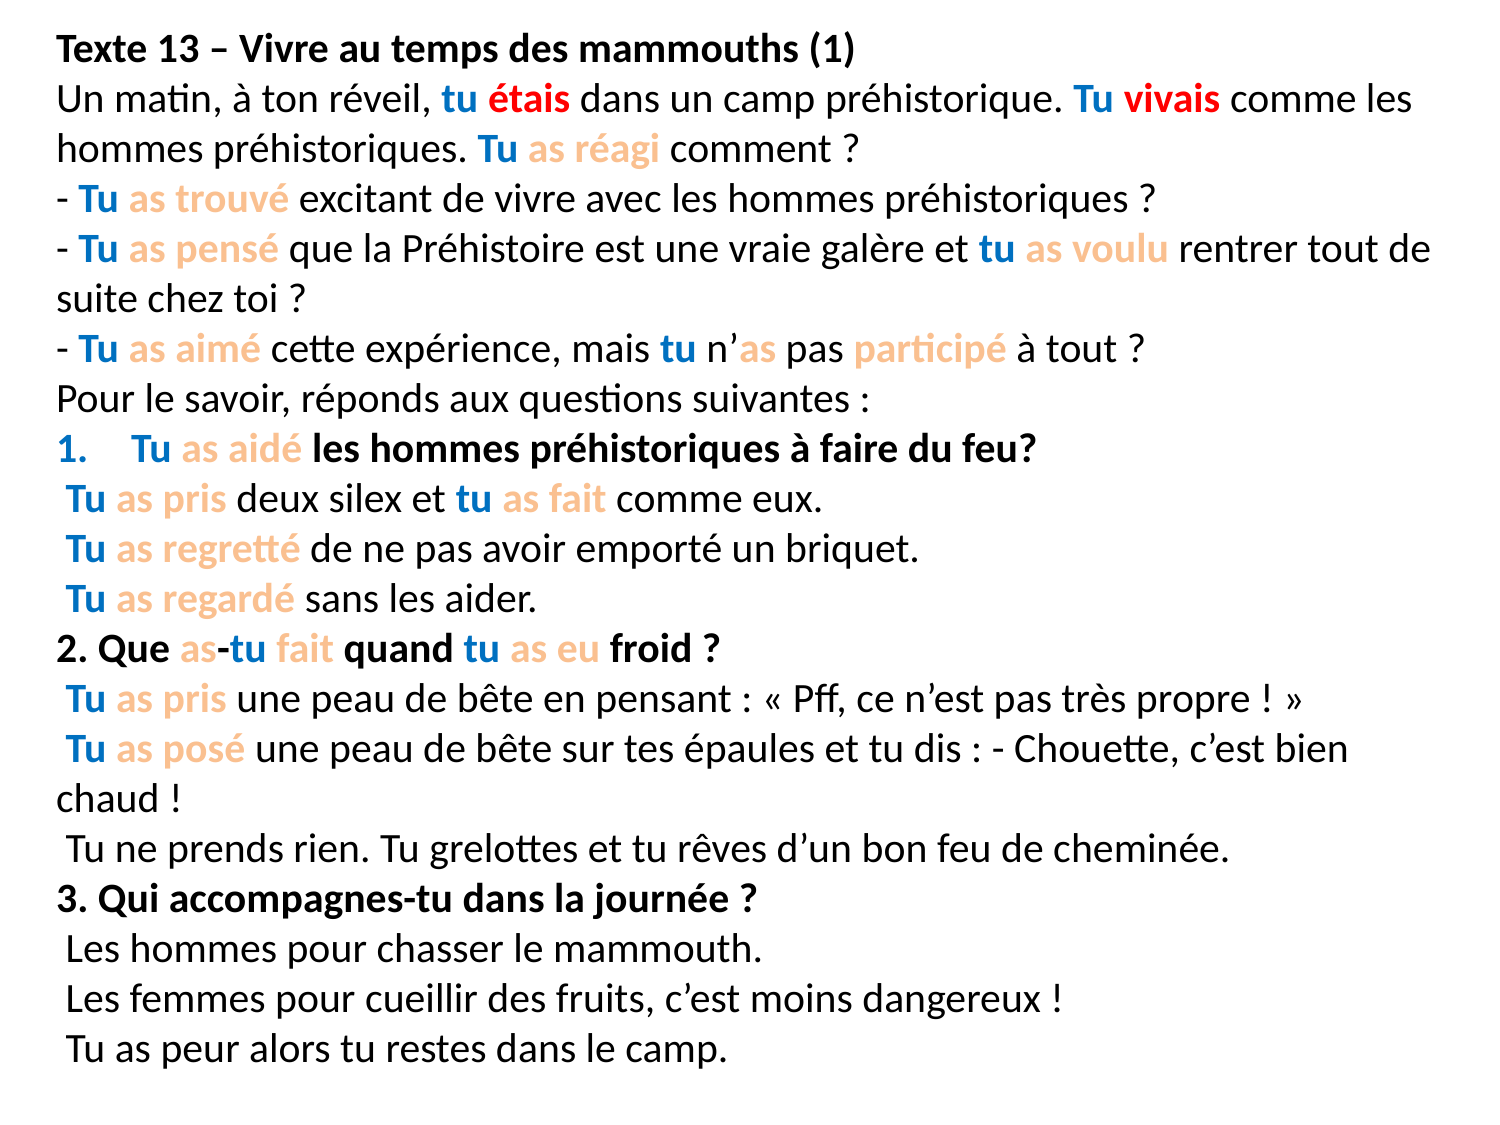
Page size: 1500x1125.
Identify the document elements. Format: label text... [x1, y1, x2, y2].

text_box Texte 13 – Vivre au temps des mammouths (1) Un matin, à ton réveil, tu étais dans un camp préhistorique. Tu vivais comme les hommes préhistoriques. Tu as réagi comment ? - Tu as trouvé excitant de vivre avec les hommes préhistoriques ? - Tu as pensé que la Préhistoire est une vraie galère et tu as voulu rentrer tout de suite chez toi ? - Tu as aimé cette expérience, mais tu n’as pas participé à tout ? Pour le savoir, réponds aux questions suivantes : Tu as aidé les hommes préhistoriques à faire du feu? Tu as pris deux silex et tu as fait comme eux. Tu as regretté de ne pas avoir emporté un briquet. Tu as regardé sans les aider. 2. Que as-tu fait quand tu as eu froid ? Tu as pris une peau de bête en pensant : « Pff, ce n’est pas très propre ! » Tu as posé une peau de bête sur tes épaules et tu dis : - Chouette, c’est bien chaud ! Tu ne prends rien. Tu grelottes et tu rêves d’un bon feu de cheminée. 3. Qui accompagnes-tu dans la journée ? Les hommes pour chasser le mammouth. Les femmes pour cueillir des fruits, c’est moins dangereux ! Tu as peur alors tu restes dans le camp. [41, 13, 1471, 1079]
